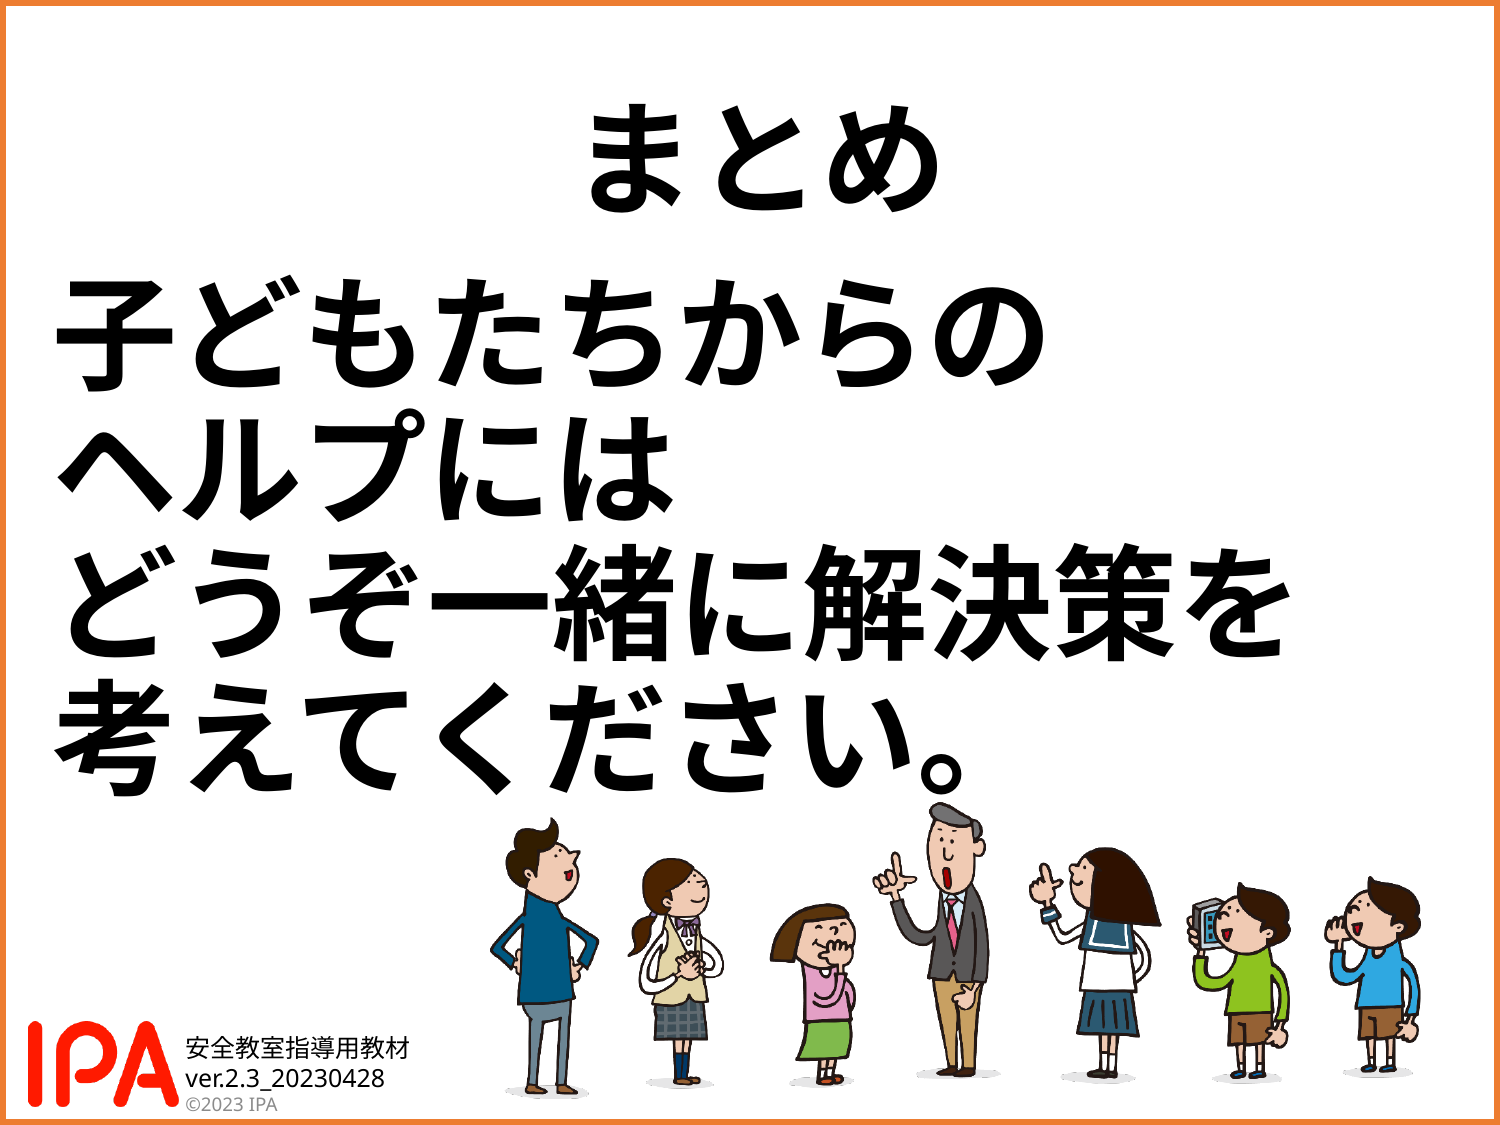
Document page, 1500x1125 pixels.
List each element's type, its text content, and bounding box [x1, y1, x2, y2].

picture [490, 802, 1421, 1099]
picture [28, 1021, 179, 1107]
title 子どもたちからの ヘルプには どうぞ一緒に解決策を考えてください。 [37, 206, 1339, 880]
